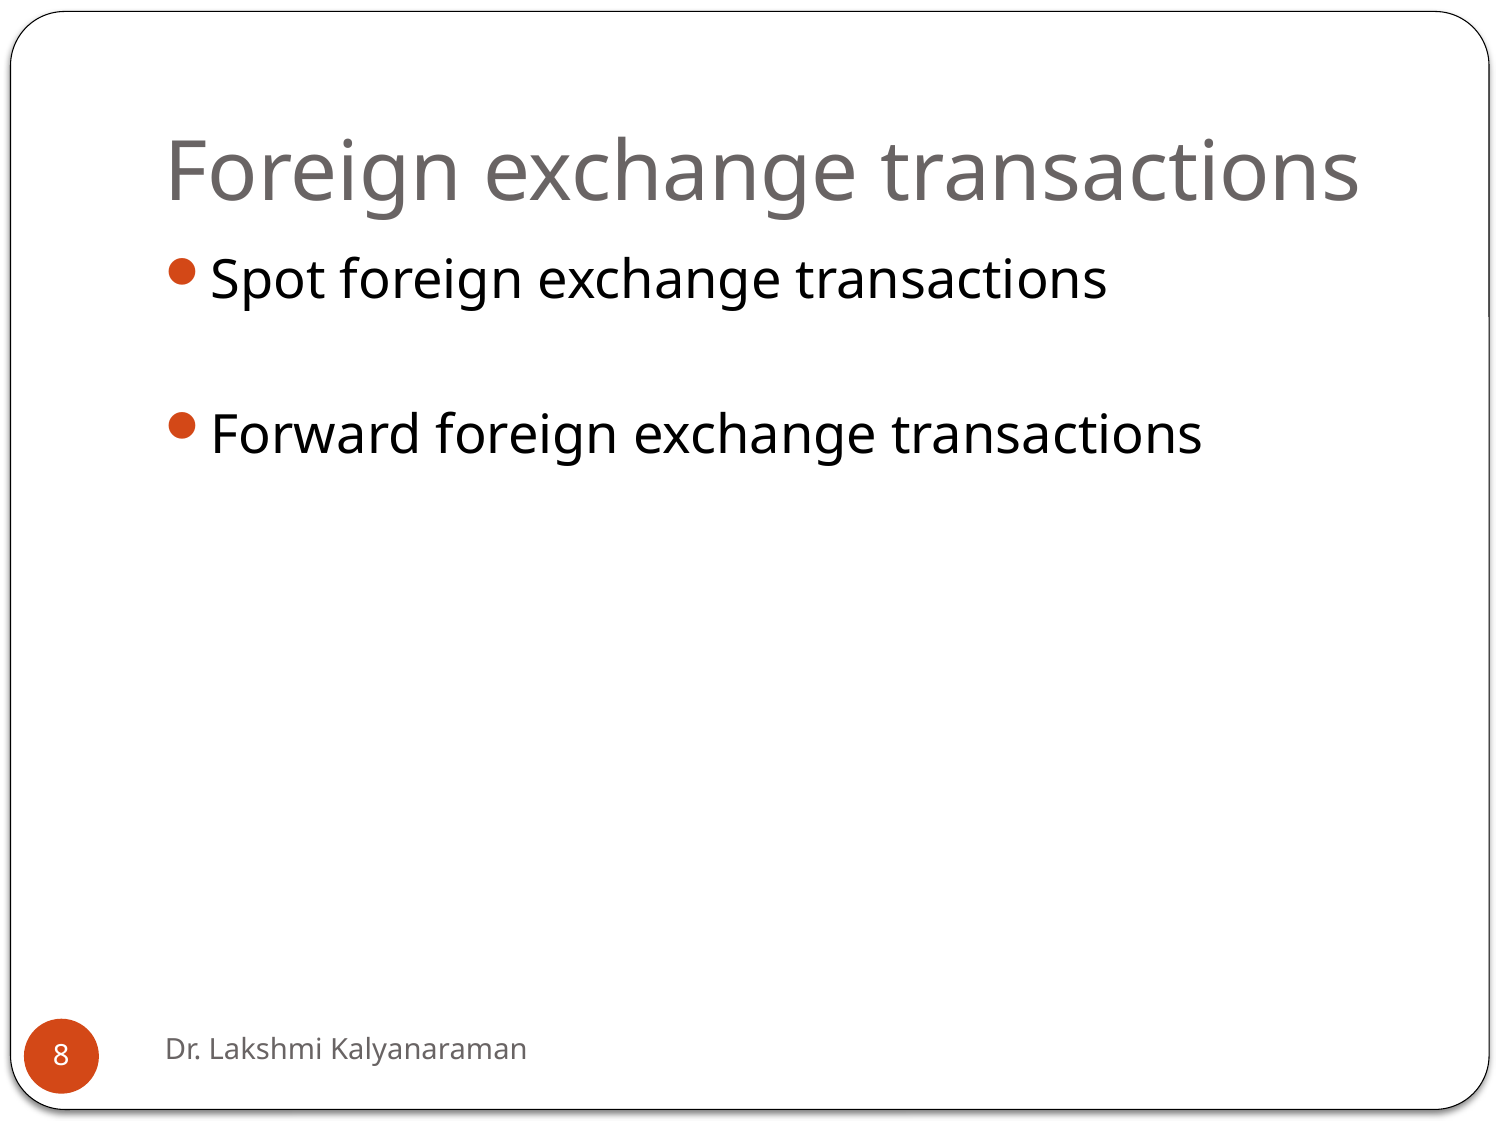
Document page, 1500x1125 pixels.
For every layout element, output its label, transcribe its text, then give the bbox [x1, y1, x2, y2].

slide_number 8 [23, 1018, 99, 1094]
footer Dr. Lakshmi Kalyanaraman [150, 1012, 800, 1088]
title Foreign exchange transactions [150, 45, 1425, 233]
list Spot foreign exchange transactions Forward foreign exchange transactions [150, 237, 1425, 988]
